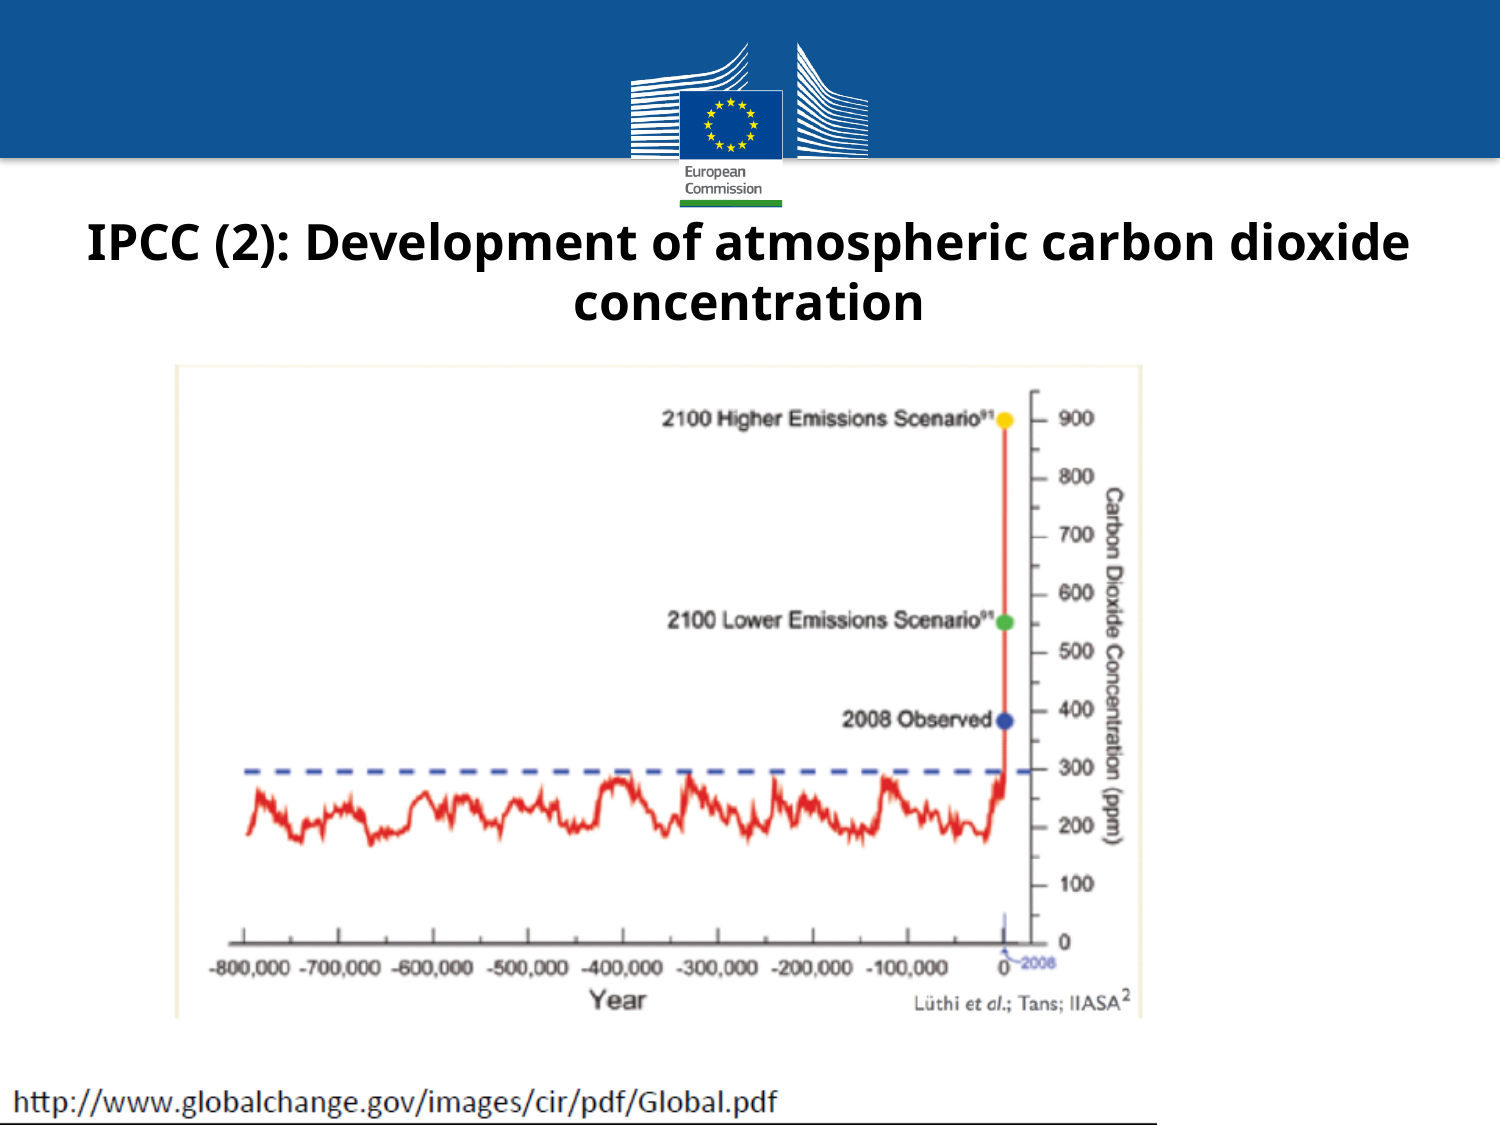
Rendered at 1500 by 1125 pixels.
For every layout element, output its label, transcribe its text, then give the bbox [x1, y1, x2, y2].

picture [631, 42, 868, 204]
title IPCC (2): Development of atmospheric carbon dioxide concentration [40, 204, 1460, 336]
picture [0, 343, 1157, 1125]
